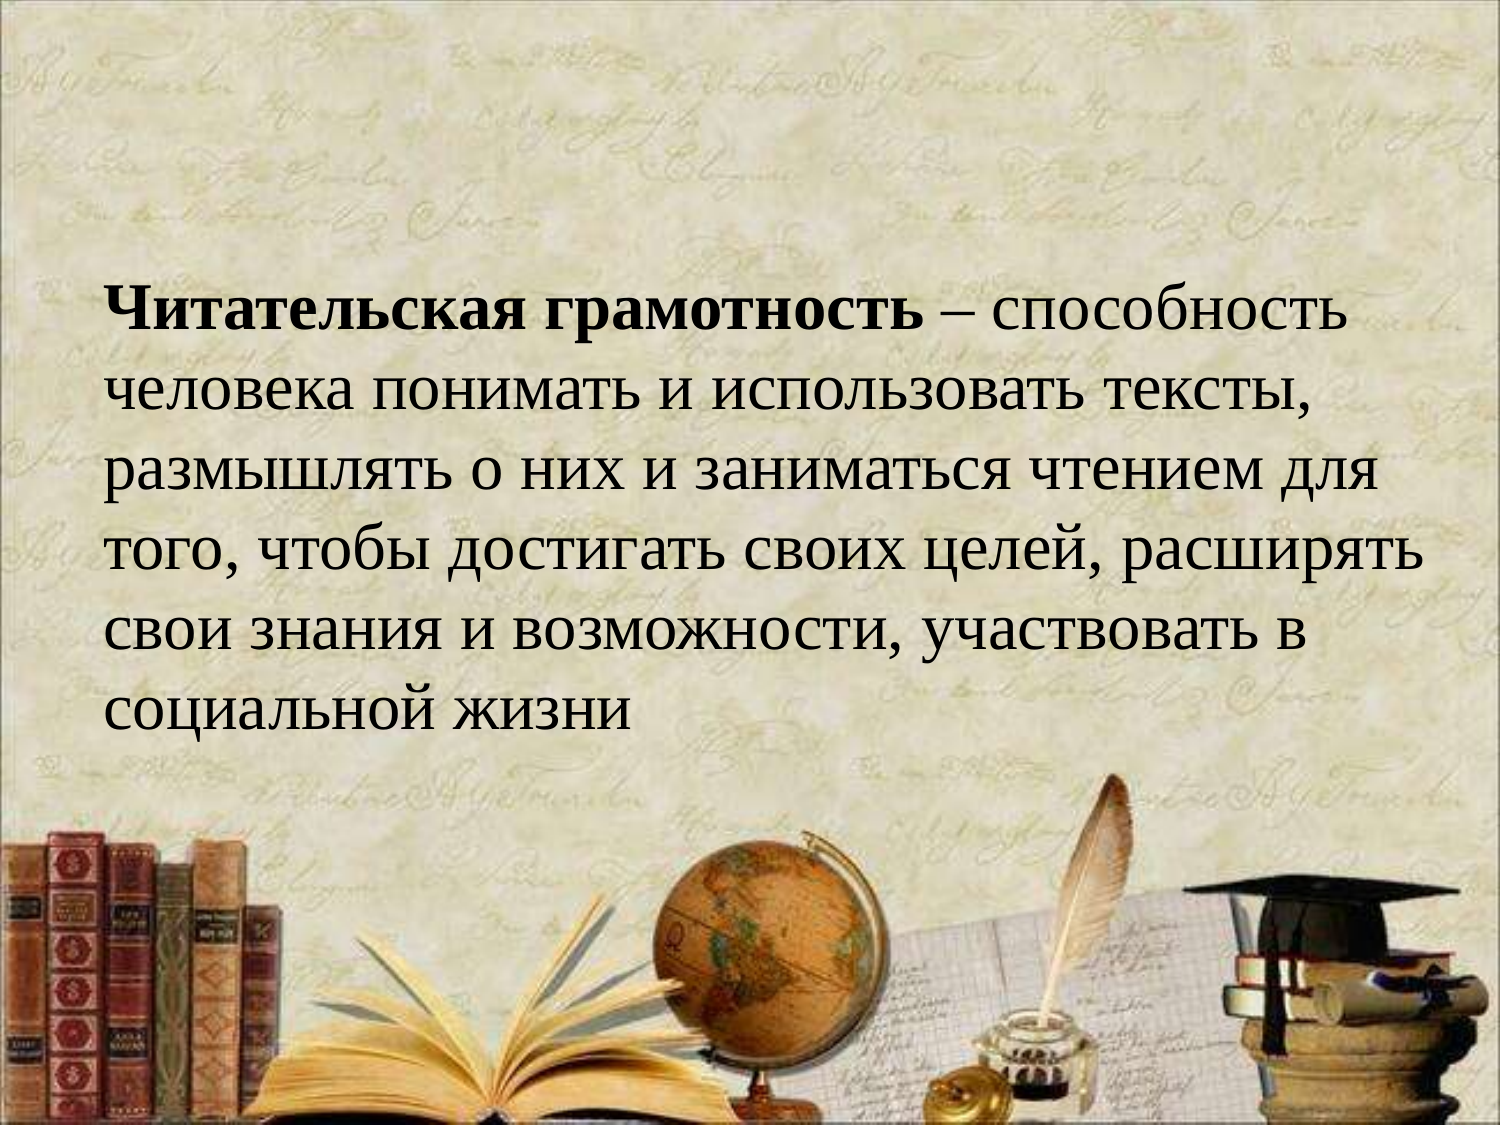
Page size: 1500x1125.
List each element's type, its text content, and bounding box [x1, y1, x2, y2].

text_box Читательская грамотность – способность человека понимать и использовать тексты, размышлять о них и заниматься чтением для того, чтобы достигать своих целей, расширять свои знания и возможности, участвовать в социальной жизни [88, 255, 1483, 750]
picture [0, 0, 1500, 1125]
